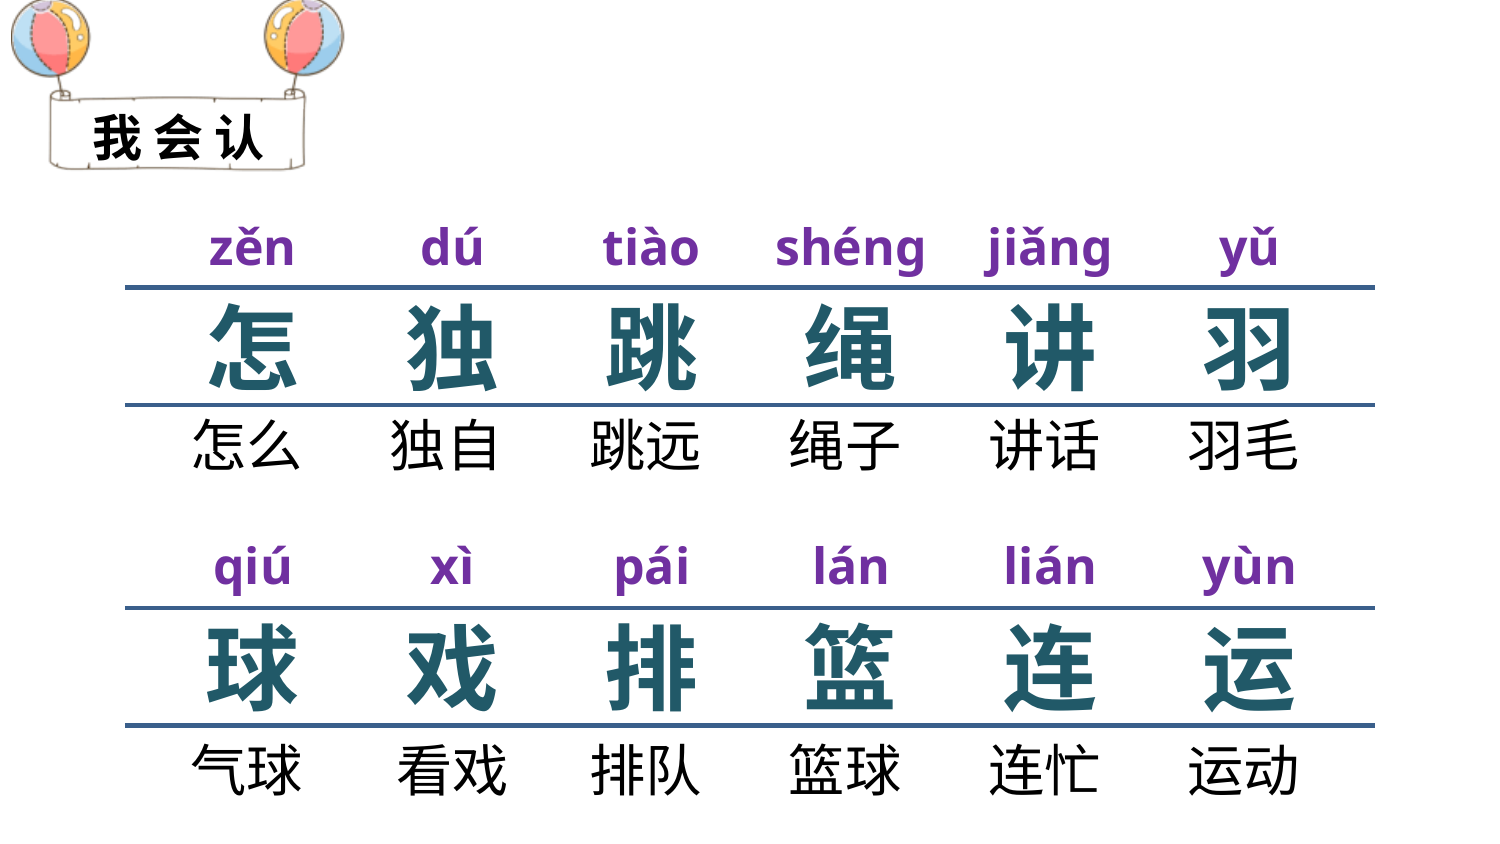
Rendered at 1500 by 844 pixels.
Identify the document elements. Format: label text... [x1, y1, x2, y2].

text_box 绳 [792, 283, 910, 287]
text_box 羽毛 [1172, 414, 1328, 484]
text_box dú [356, 210, 549, 282]
text_box 跳 [593, 297, 711, 404]
text_box 讲 [992, 283, 1109, 287]
text_box 连忙 [972, 734, 1129, 808]
text_box lián [954, 528, 1147, 600]
text_box 排 [593, 617, 711, 724]
text_box 运动 [1172, 734, 1328, 808]
text_box 篮球 [773, 734, 929, 808]
text_box jiǎng [954, 210, 1147, 282]
text_box 讲 [992, 297, 1109, 404]
text_box 绳子 [773, 414, 929, 484]
text_box qiú [156, 528, 350, 600]
text_box 独自 [374, 414, 531, 484]
text_box zěn [156, 210, 350, 282]
text_box lán [754, 528, 948, 600]
text_box yǔ [1153, 210, 1347, 282]
text_box 戏 [394, 617, 511, 724]
text_box shéng [754, 210, 948, 282]
text_box 讲话 [972, 414, 1129, 484]
text_box xì [356, 528, 549, 600]
text_box tiào [555, 210, 749, 282]
text_box 跳远 [574, 414, 730, 484]
text_box 羽 [1191, 283, 1309, 287]
text_box 连 [992, 617, 1109, 724]
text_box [11, 0, 346, 182]
text_box yùn [1153, 528, 1347, 600]
text_box 独 [394, 283, 511, 287]
text_box 球 [194, 617, 312, 723]
text_box 羽 [1191, 297, 1309, 404]
text_box 排队 [574, 734, 730, 808]
text_box 看戏 [374, 734, 531, 808]
text_box 篮 [792, 617, 910, 724]
text_box 绳 [792, 297, 910, 404]
text_box 怎么 [175, 414, 331, 484]
text_box 气球 [175, 734, 331, 808]
text_box 独 [394, 297, 511, 404]
text_box 运 [1191, 617, 1309, 724]
text_box pái [555, 528, 749, 600]
text_box 跳 [593, 283, 711, 287]
text_box 怎 [194, 297, 312, 403]
